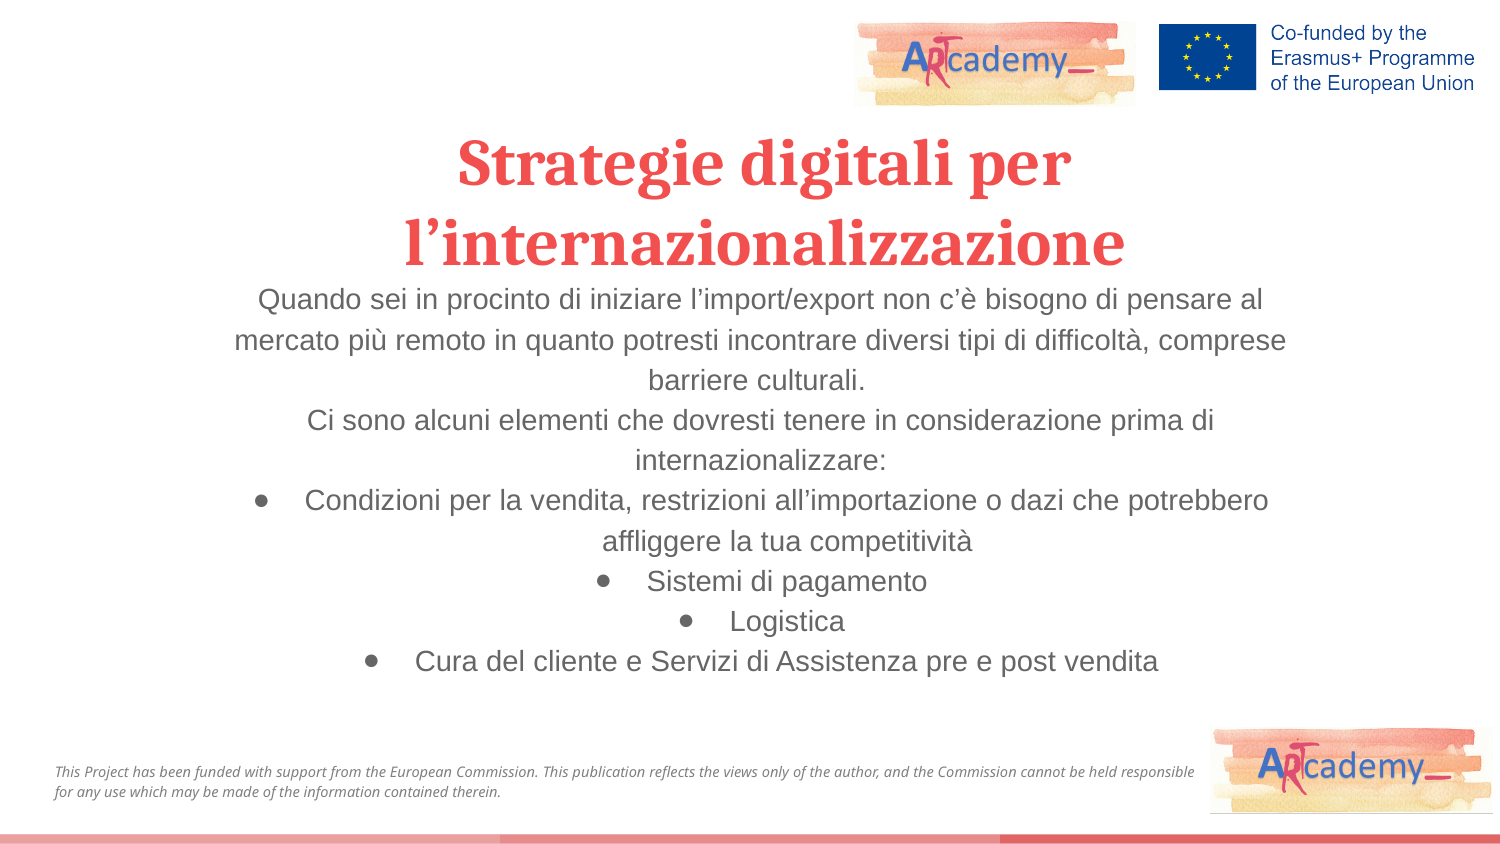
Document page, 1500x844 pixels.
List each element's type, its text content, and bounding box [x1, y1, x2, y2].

picture [1210, 709, 1493, 844]
list Quando sei in procinto di iniziare l’import/export non c’è bisogno di pensare al mercato più remoto in quanto potresti incontrare diversi tipi di difficoltà, comprese barriere culturali. Ci sono alcuni elementi che dovresti tenere in considerazione prima di internazionalizzare: Condizioni per la vendita, restrizioni all’importazione o dazi che potrebbero affliggere la tua competitività Sistemi di pagamento Logistica Cura del cliente e Servizi di Assistenza pre e post vendita [164, 260, 1336, 666]
picture [1158, 24, 1474, 94]
text_box This Project has been funded with support from the European Commission. This publication reflects the views only of the author, and the Commission cannot be held responsible for any use which may be made of the information contained therein. [39, 754, 1205, 799]
picture [854, 2, 1137, 138]
title Strategie digitali per l’internazionalizzazione [180, 86, 1352, 294]
